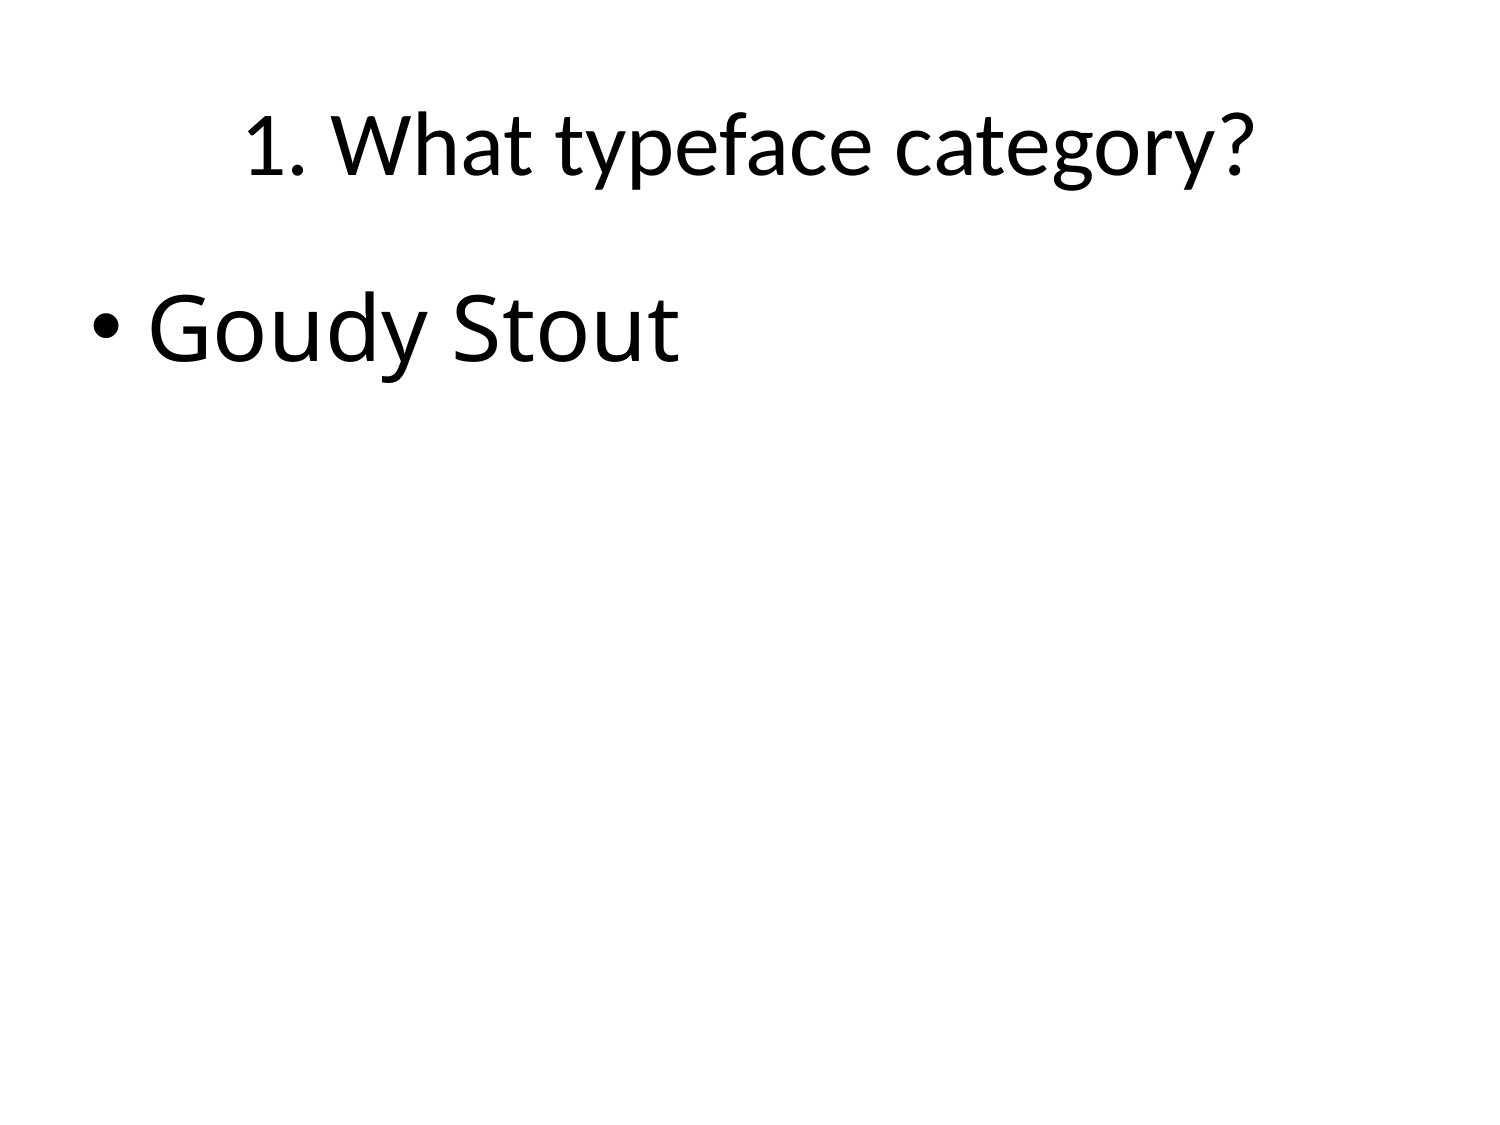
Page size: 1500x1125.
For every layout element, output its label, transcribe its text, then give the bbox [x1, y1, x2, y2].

title 1. What typeface category? [75, 45, 1425, 233]
list Goudy Stout [75, 262, 1425, 1005]
